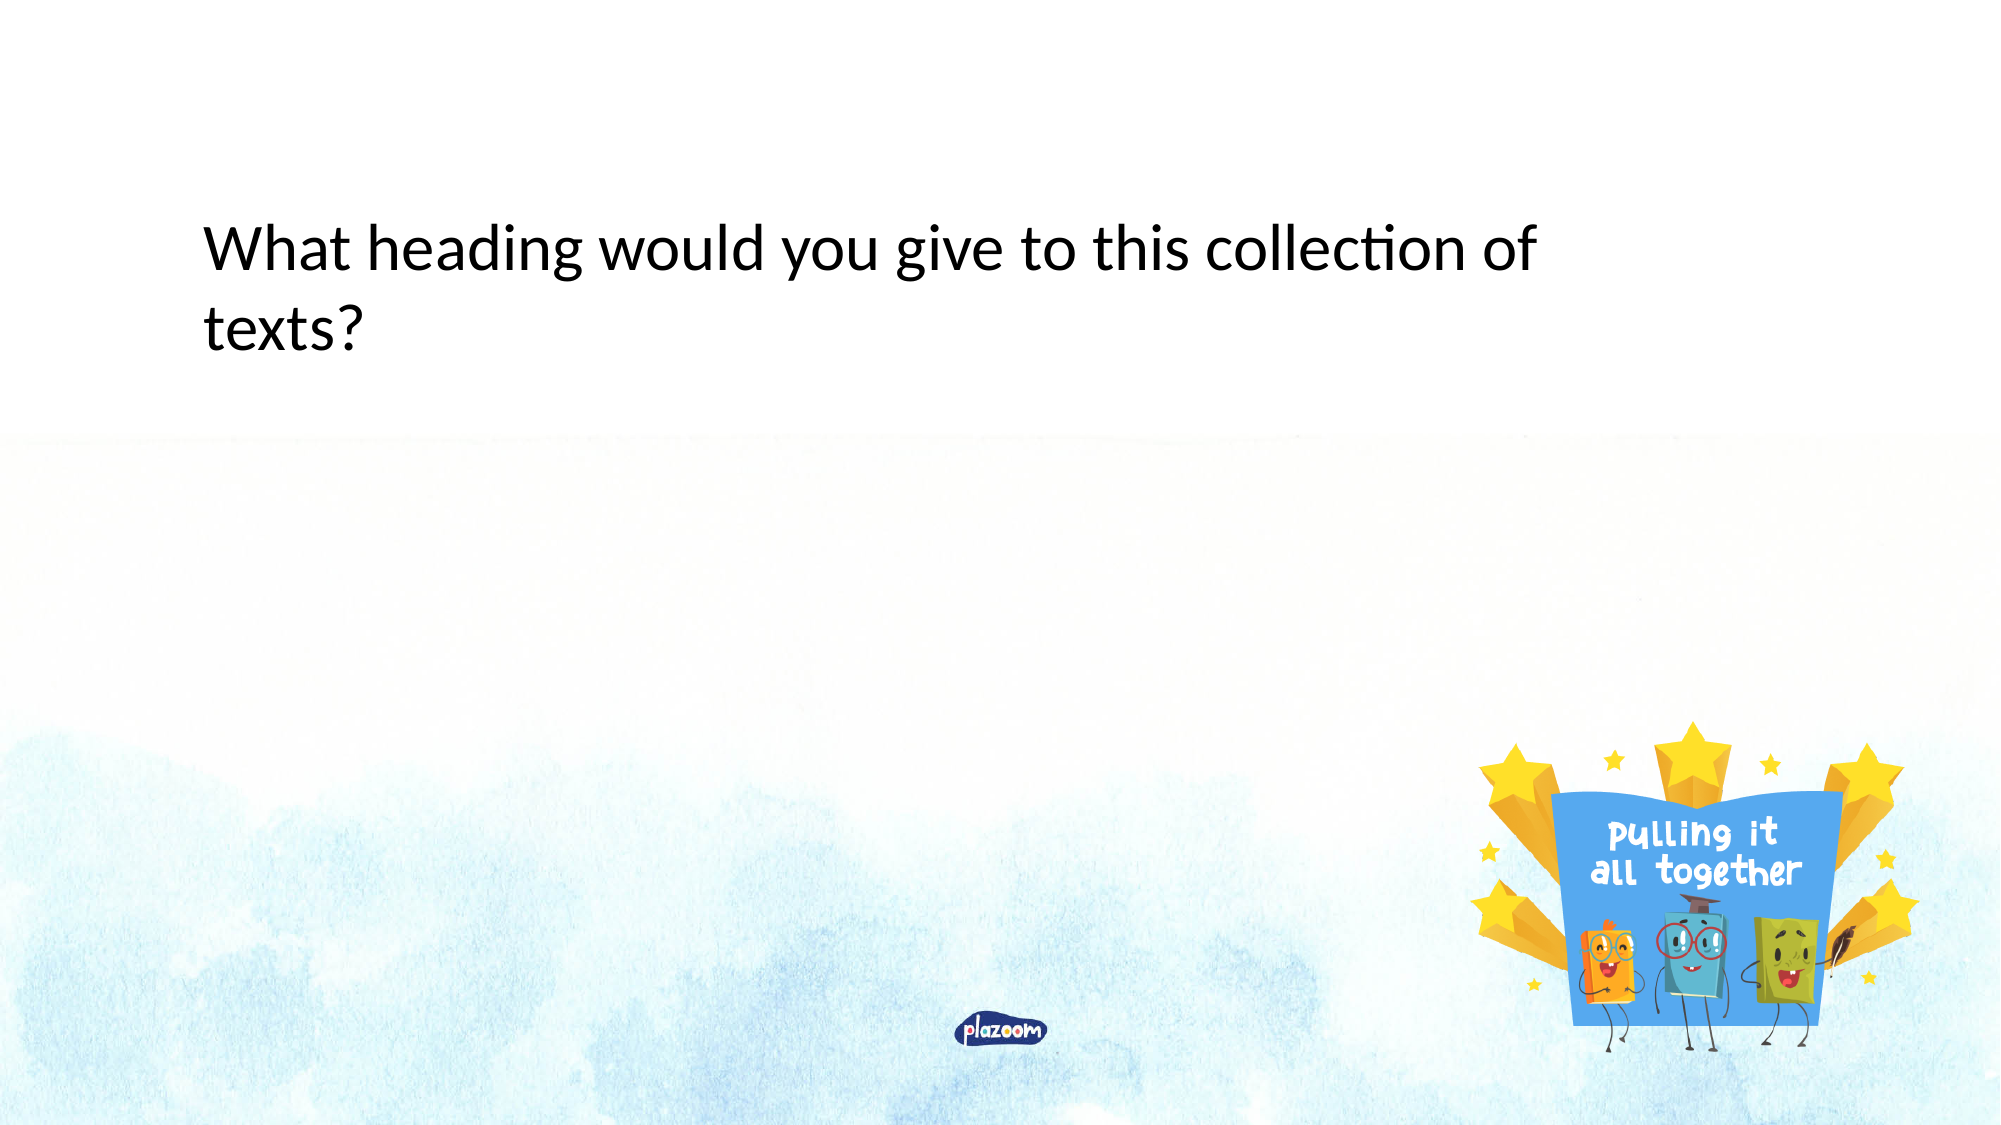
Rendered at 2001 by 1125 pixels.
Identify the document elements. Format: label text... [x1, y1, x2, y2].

picture [0, 0, 2000, 1125]
text_box What heading would you give to this collection of texts? [189, 196, 1600, 372]
